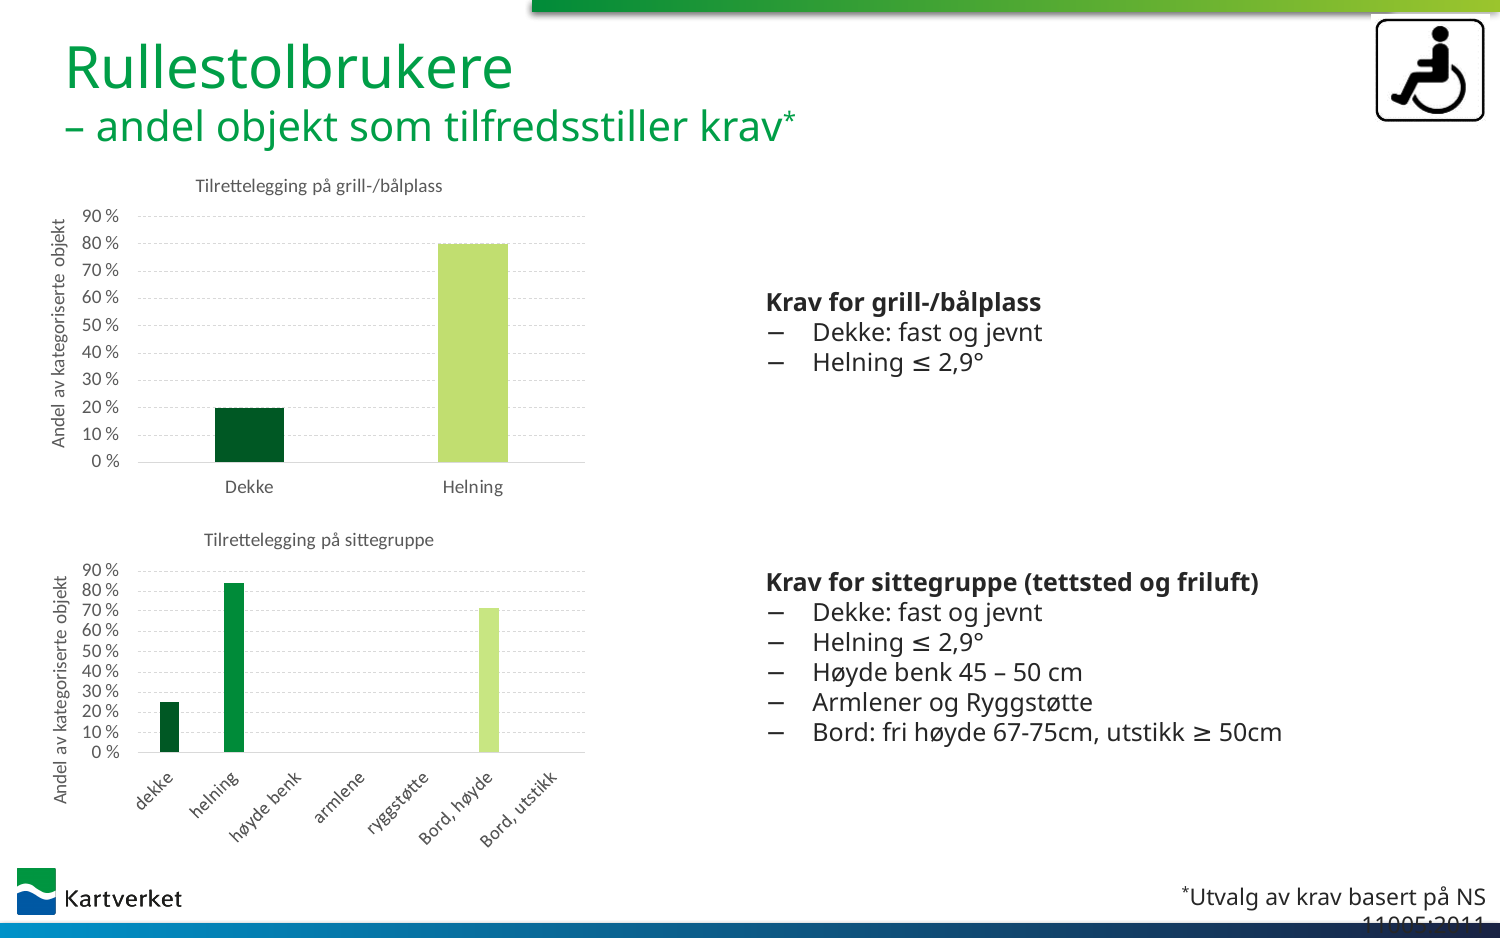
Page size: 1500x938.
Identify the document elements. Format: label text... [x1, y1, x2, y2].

picture [41, 166, 596, 505]
picture [1371, 13, 1491, 127]
picture [41, 520, 596, 859]
text_box Krav for sittegruppe (tettsted og friluft) Dekke: fast og jevnt Helning ≤ 2,9° Høyde benk 45 – 50 cm Armlener og Ryggstøtte Bord: fri høyde 67-75cm, utstikk ≥ 50cm [750, 559, 1500, 754]
text_box *Utvalg av krav basert på NS 11005:2011 [1068, 873, 1500, 938]
text_box Krav for grill-/bålplass Dekke: fast og jevnt Helning ≤ 2,9° [750, 279, 1452, 384]
text_box Rullestolbrukere – andel objekt som tilfredsstiller krav* [49, 14, 1431, 158]
